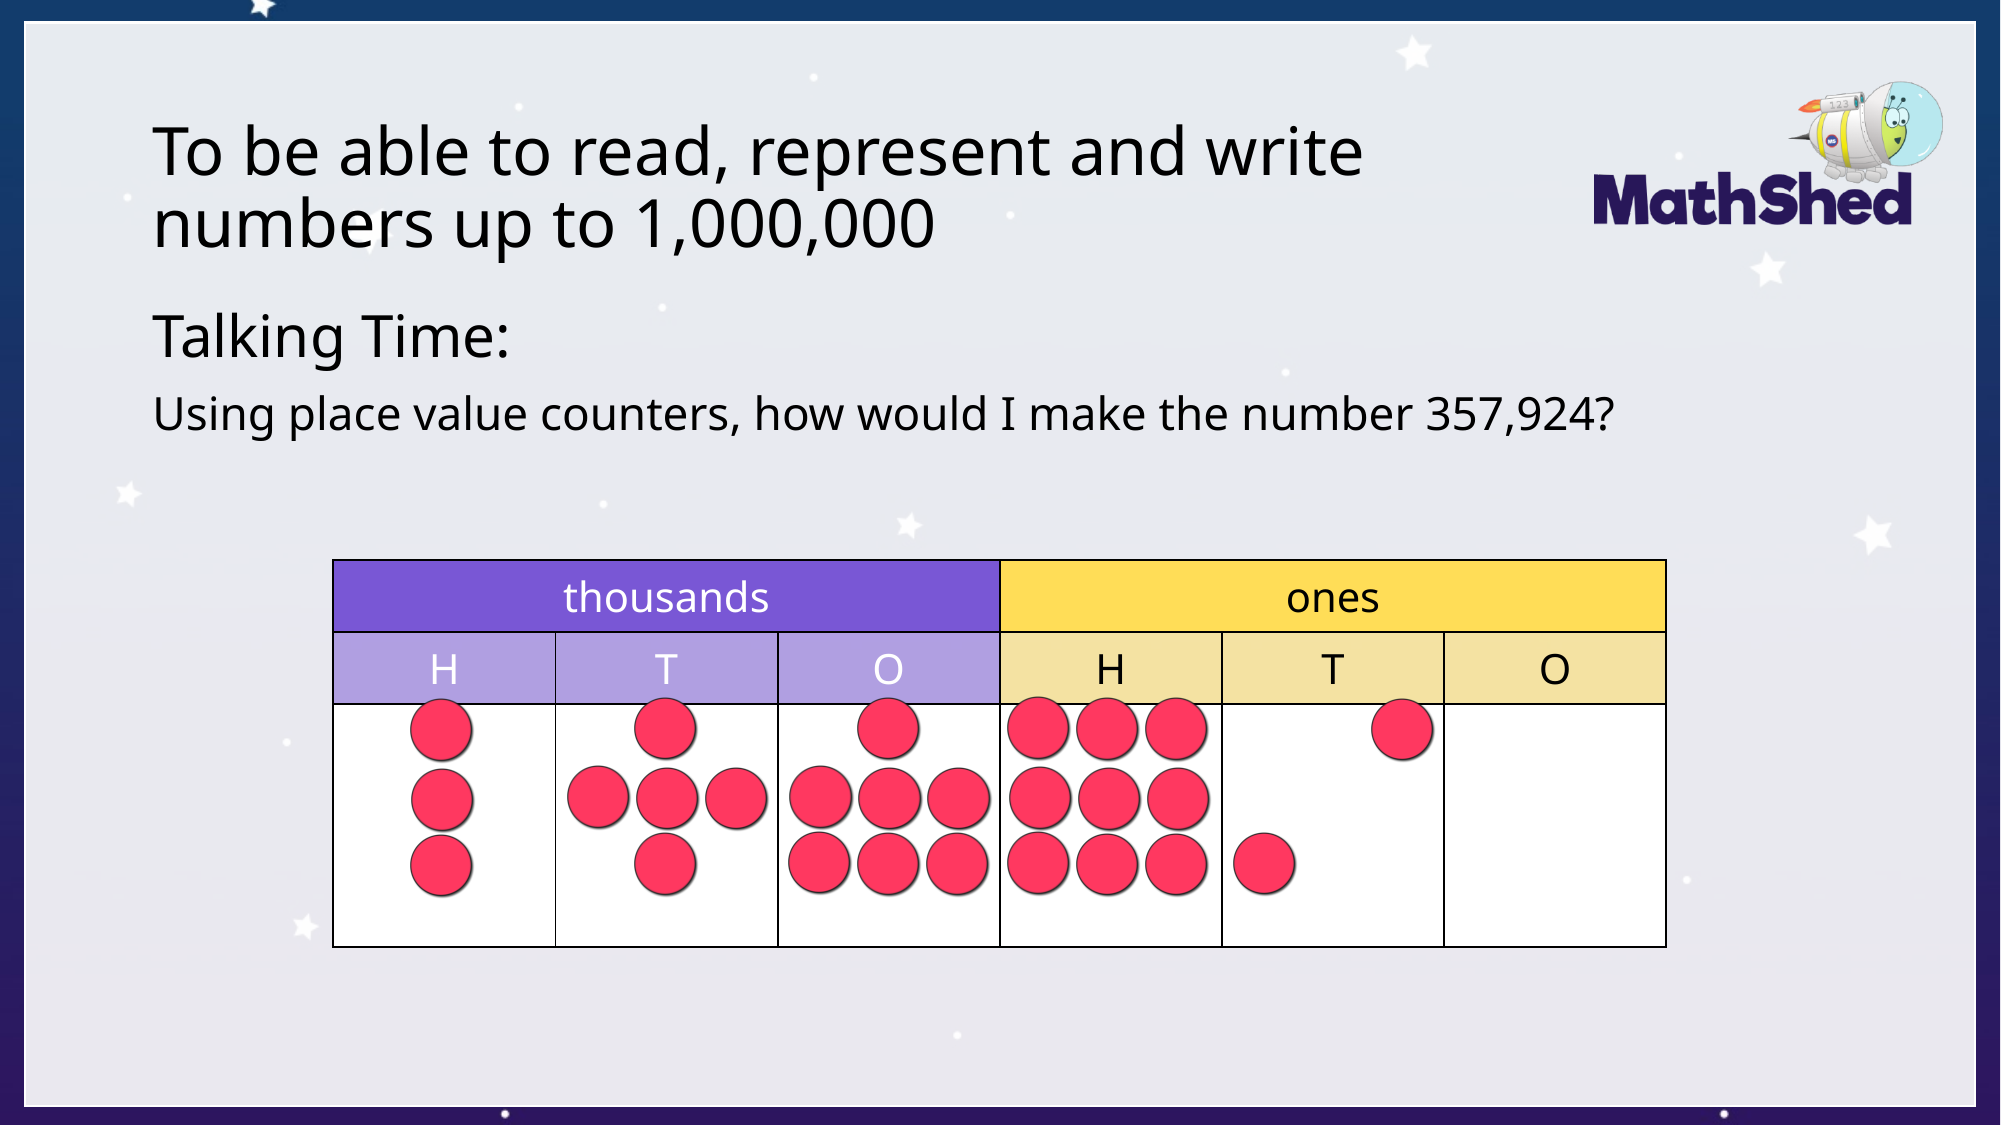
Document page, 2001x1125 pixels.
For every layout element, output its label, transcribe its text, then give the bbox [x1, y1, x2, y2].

table_cell T [556, 633, 777, 703]
table_cell O [779, 633, 999, 703]
table_cell [779, 705, 999, 946]
table_cell [1445, 705, 1665, 946]
table_cell [1001, 705, 1221, 946]
table_cell [334, 705, 555, 946]
table_cell [556, 705, 777, 946]
title To be able to read, represent and write numbers up to 1,000,000 [137, 81, 1578, 299]
table_cell T [1223, 633, 1443, 703]
table_header thousands [334, 561, 999, 631]
table_cell H [334, 633, 555, 703]
picture [0, 0, 2001, 1125]
table_cell [1223, 705, 1443, 946]
table_cell O [1445, 633, 1665, 703]
table_cell H [1001, 633, 1221, 703]
list Talking Time: Using place value counters, how would I make the number 357,924? [137, 299, 1863, 1014]
table_header ones [1001, 561, 1665, 631]
